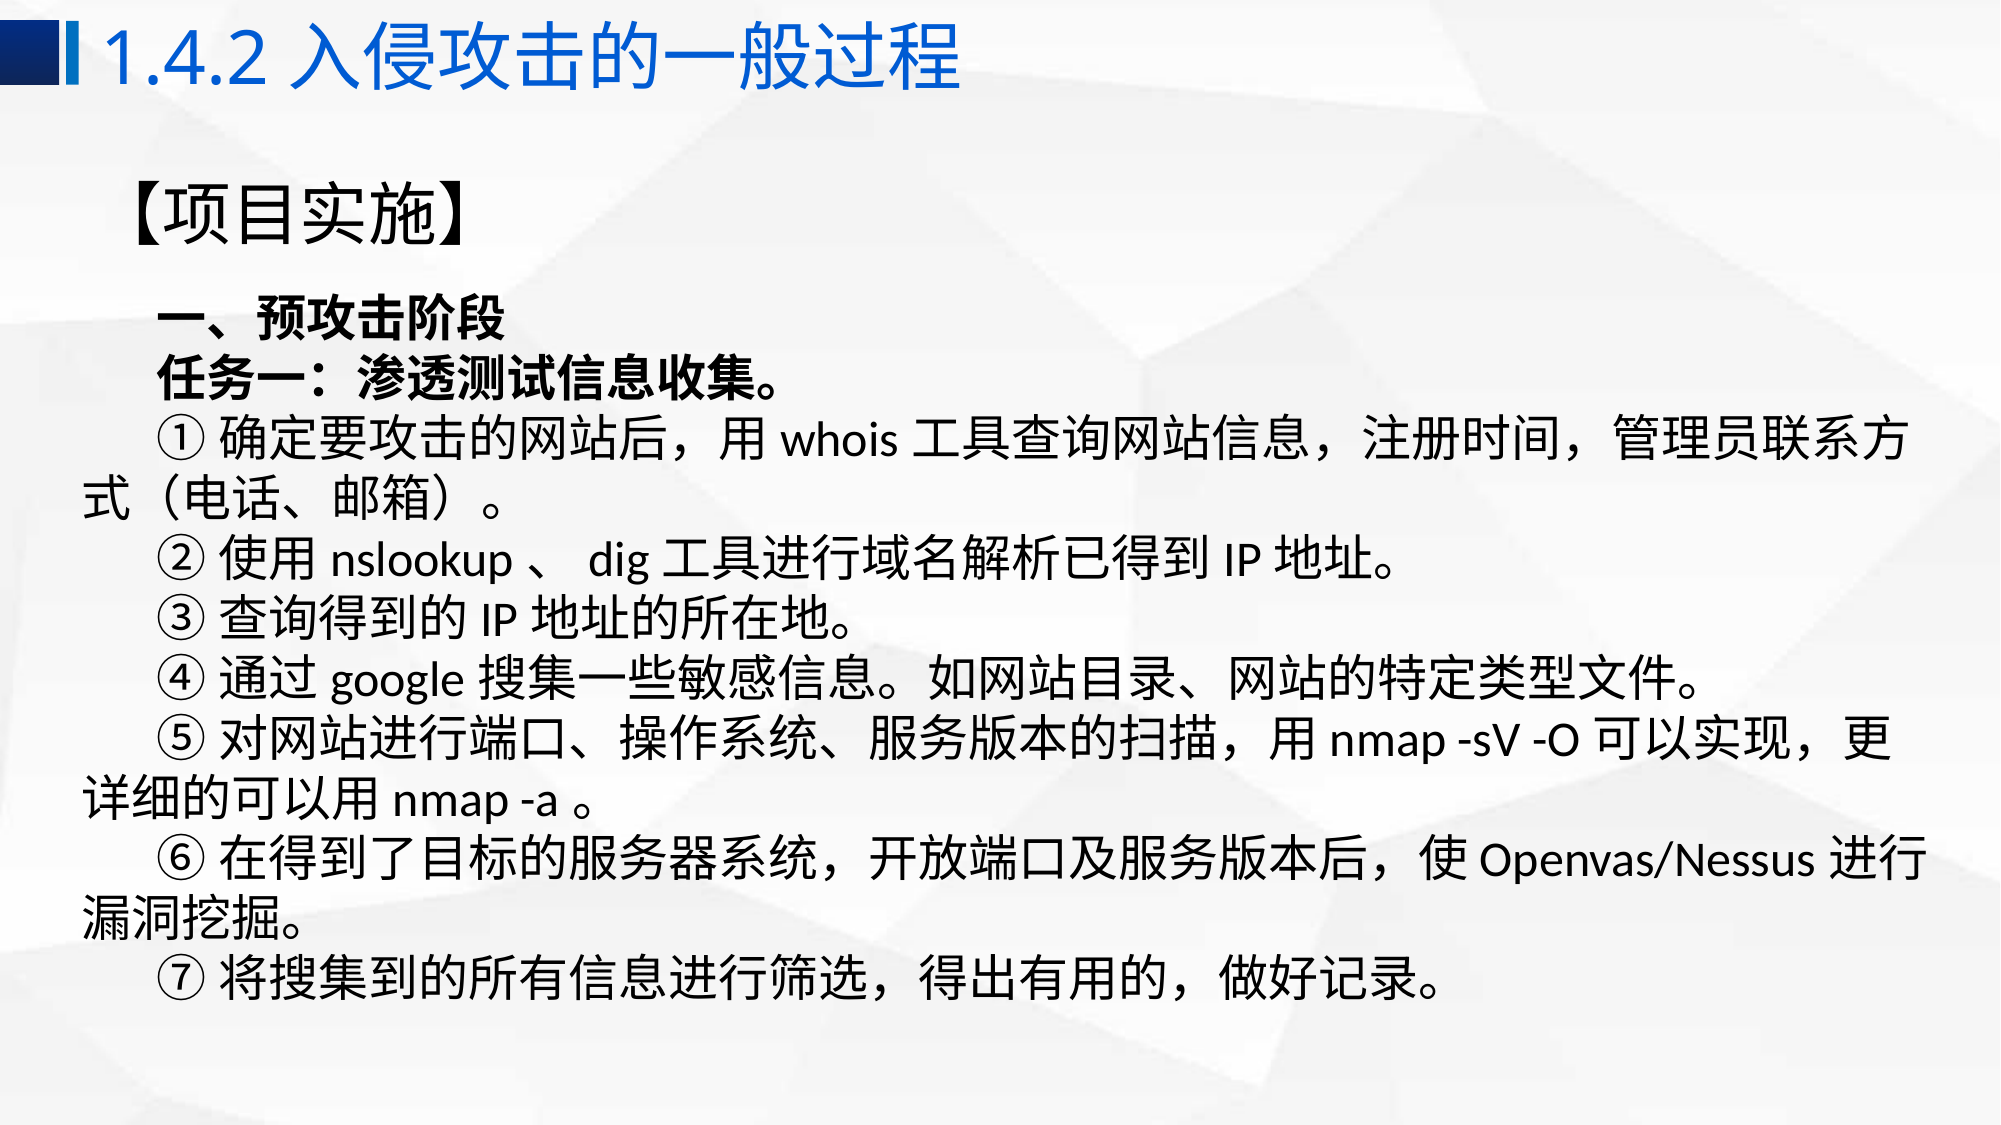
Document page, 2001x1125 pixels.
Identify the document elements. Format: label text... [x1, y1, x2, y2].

picture [0, 0, 2001, 1125]
text_box 1.4.2入侵攻击的一般过程 [85, 9, 1441, 101]
title 【项目实施】 [78, 172, 653, 263]
text_box [66, 20, 79, 85]
text_box 一、预攻击阶段 任务一：渗透测试信息收集。 ①确定要攻击的网站后，用whois工具查询网站信息，注册时间，管理员联系方式（电话、邮箱）。 ②使用nslookup、dig工具进行域名解析已得到IP地址。 ③查询得到的IP地址的所在地。 ④通过google搜集一些敏感信息。如网站目录、网站的特定类型文件。 ⑤对网站进行端口、操作系统、服务版本的扫描，用nmap -sV -O可以实现，更详细的可以用nmap -a。 ⑥在得到了目标的服务器系统，开放端口及服务版本后，使Openvas/Nessus进行漏洞挖掘。 ⑦将搜集到的所有信息进行筛选，得出有用的，做好记录。 [66, 278, 1947, 1036]
text_box [0, 20, 60, 85]
